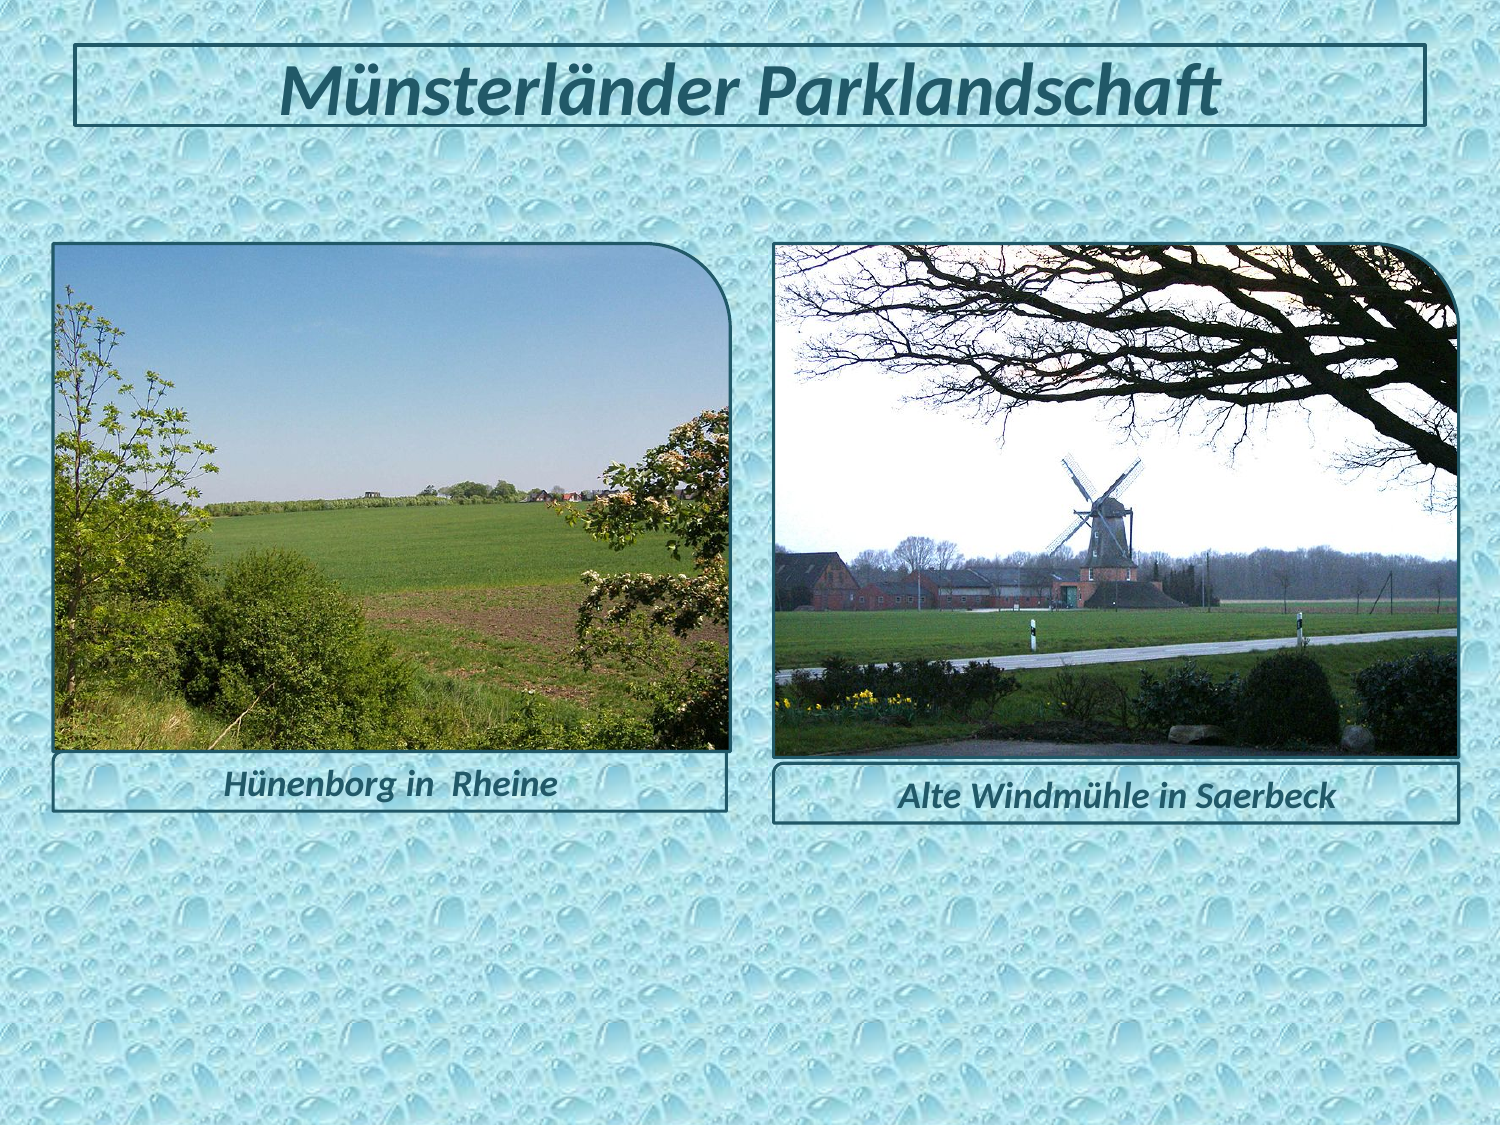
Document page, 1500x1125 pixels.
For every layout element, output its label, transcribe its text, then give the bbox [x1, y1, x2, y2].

text_box Hünenborg in Rheine [53, 760, 727, 812]
picture [0, 0, 1500, 1125]
title Münsterländer Parklandschaft [75, 45, 1425, 126]
text_box Alte Windmühle in Saerbeck [773, 765, 1459, 823]
